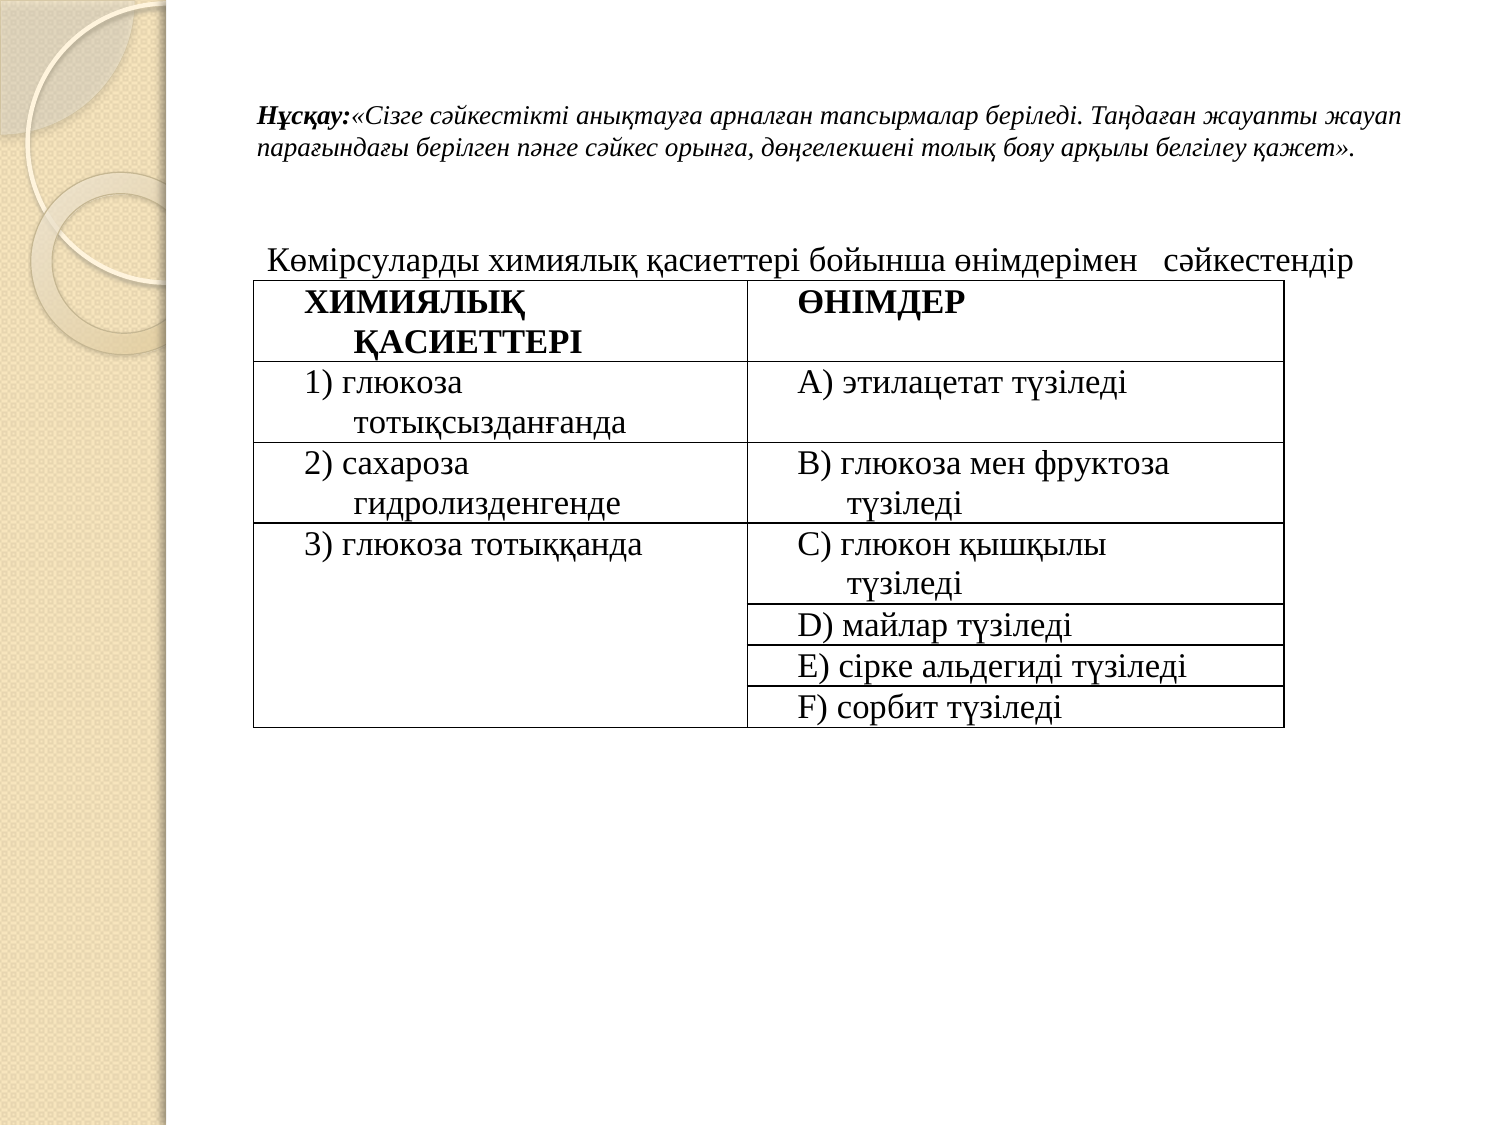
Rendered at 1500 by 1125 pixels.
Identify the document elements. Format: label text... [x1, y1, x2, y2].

text_box Нұсқау:«Сізге сәйкестікті анықтауға арналған тапсырмалар беріледі. Таңдаған жауапты жауап парағындағы берілген пәнге сәйкес орынға, дөңгелекшені толық бояу арқылы белгілеу қажет». [242, 89, 1447, 397]
picture [252, 239, 1437, 791]
